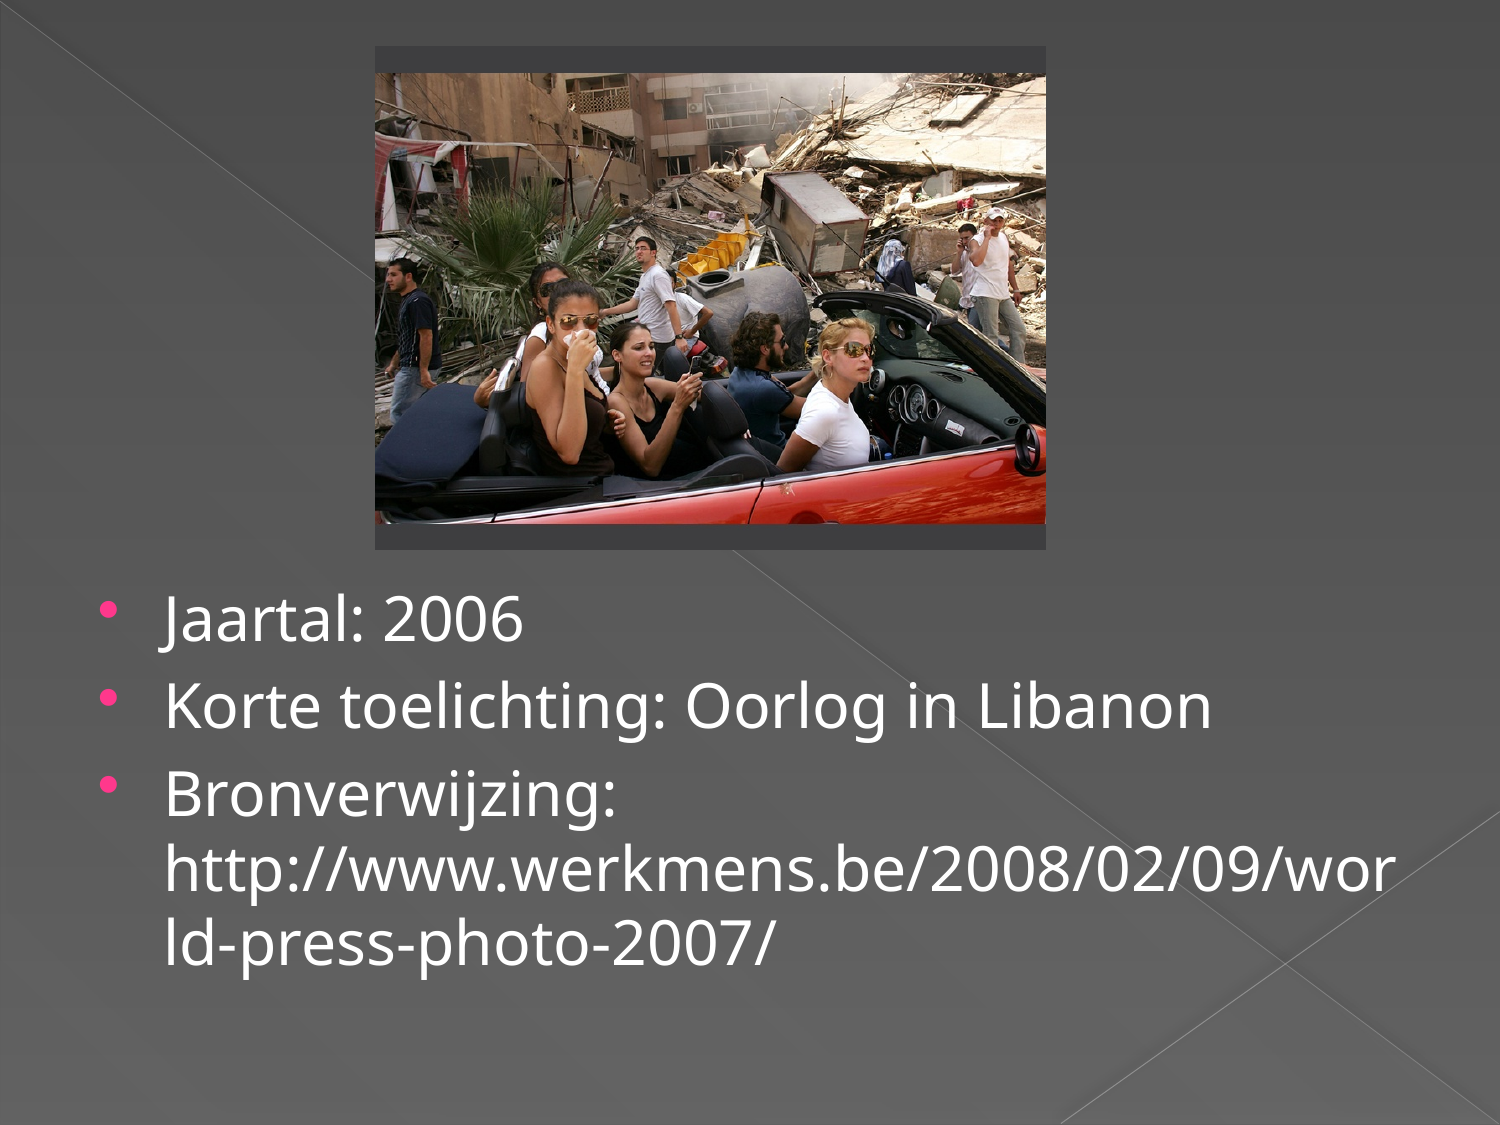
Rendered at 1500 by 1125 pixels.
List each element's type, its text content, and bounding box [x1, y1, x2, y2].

picture [374, 46, 1046, 550]
list Jaartal: 2006 Korte toelichting: Oorlog in Libanon Bronverwijzing: http://www.werkmens.be/2008/02/09/world-press-photo-2007/ [75, 308, 1425, 1059]
